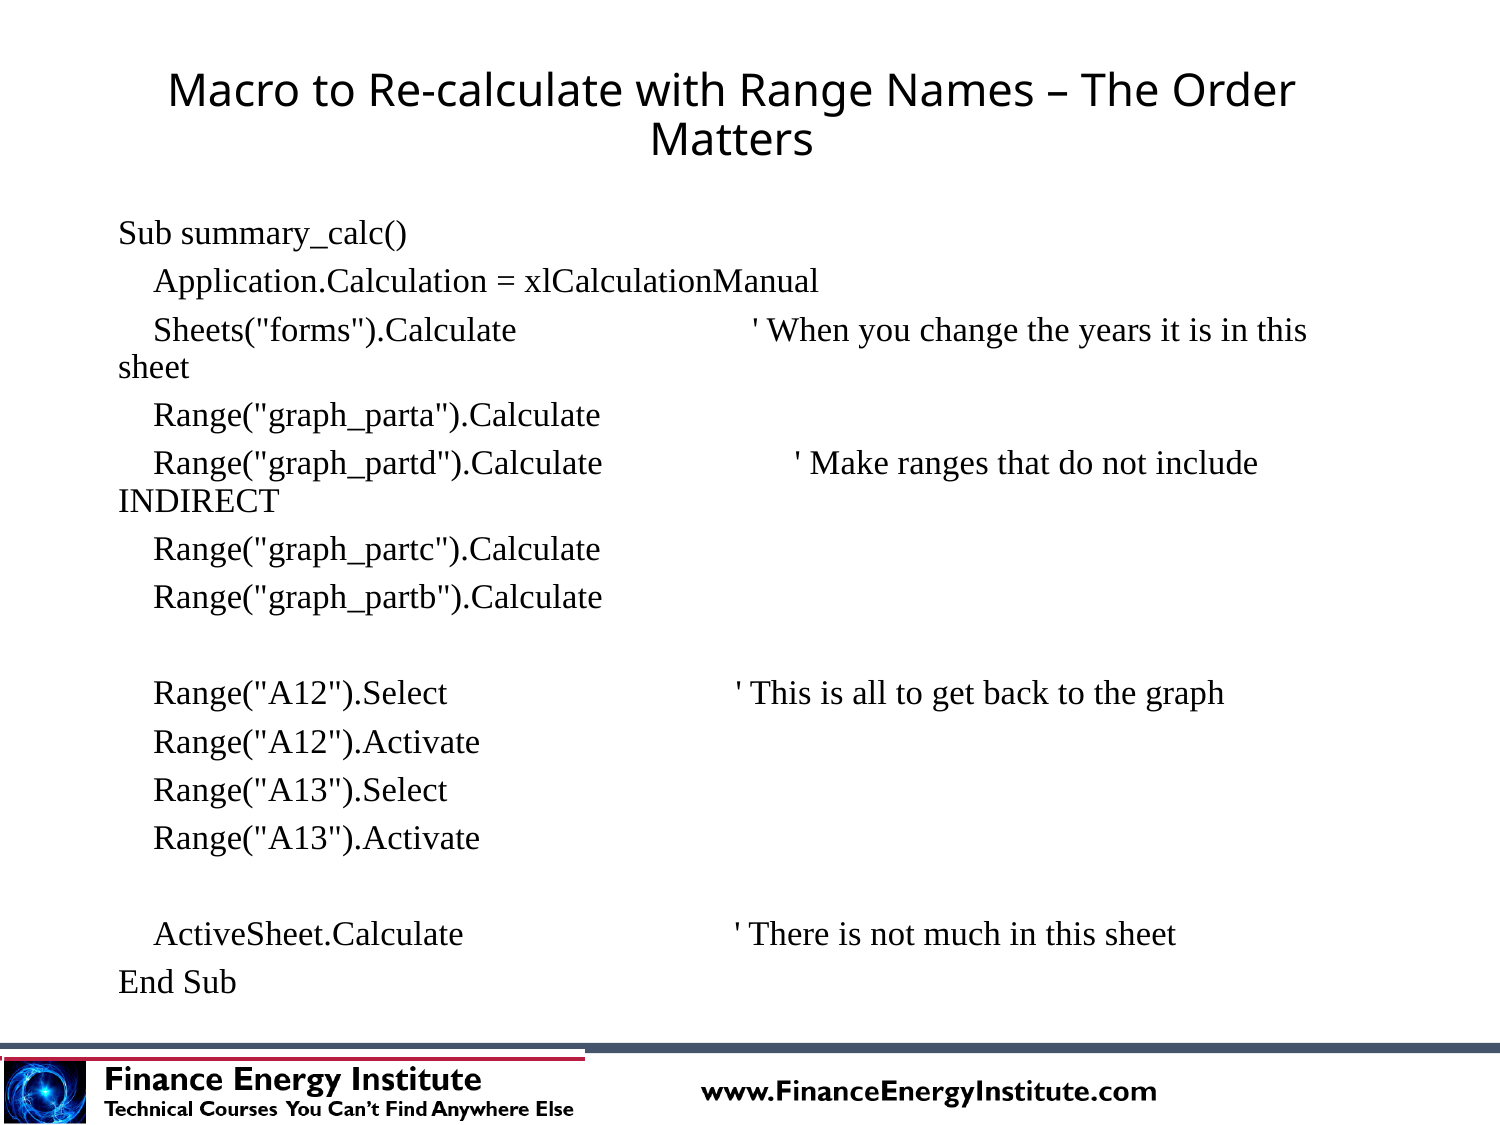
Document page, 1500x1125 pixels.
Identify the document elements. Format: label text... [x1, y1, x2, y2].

picture [0, 1049, 585, 1125]
picture [696, 1074, 1166, 1112]
list Sub summary_calc() Application.Calculation = xlCalculationManual Sheets("forms").Calculate ' When you change the years it is in this sheet Range("graph_parta").Calculate Range("graph_partd").Calculate ' Make ranges that do not include INDIRECT Range("graph_partc").Calculate Range("graph_partb").Calculate Range("A12").Select ' This is all to get back to the graph Range("A12").Activate Range("A13").Select Range("A13").Activate ActiveSheet.Calculate ' There is not much in this sheet End Sub [103, 207, 1400, 1014]
title Macro to Re-calculate with Range Names – The Order Matters [103, 59, 1361, 174]
